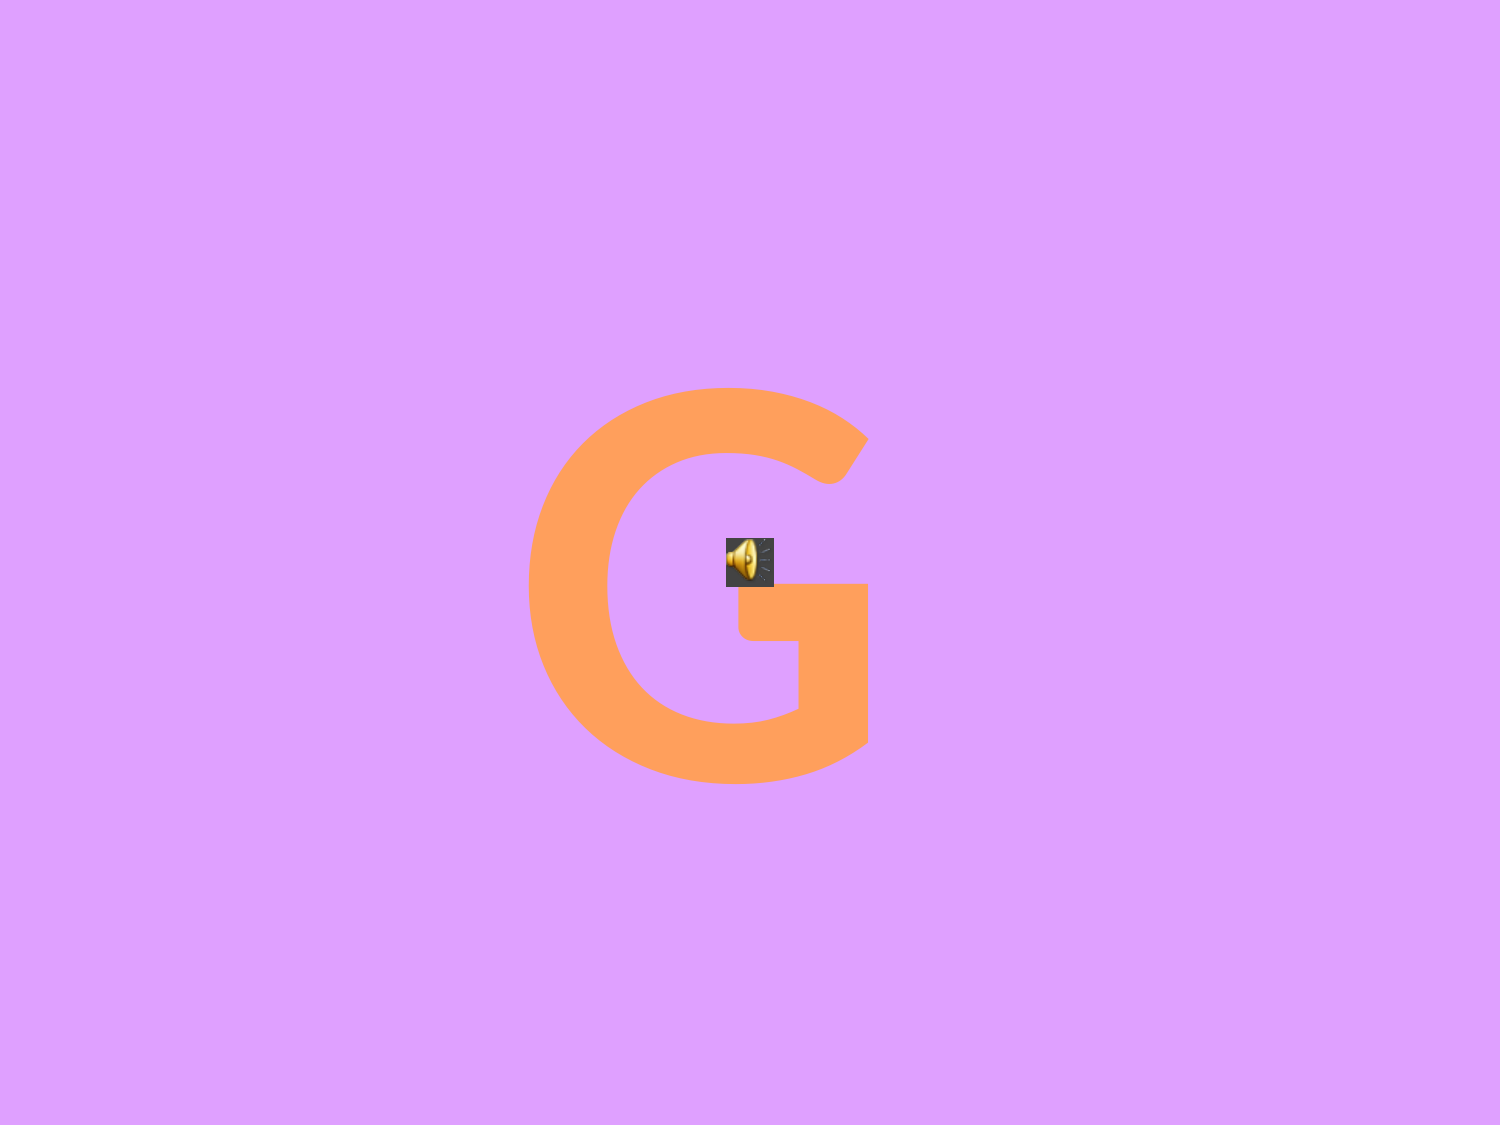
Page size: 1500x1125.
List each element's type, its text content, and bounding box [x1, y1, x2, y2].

picture [724, 537, 776, 588]
text_box G [498, 174, 910, 908]
